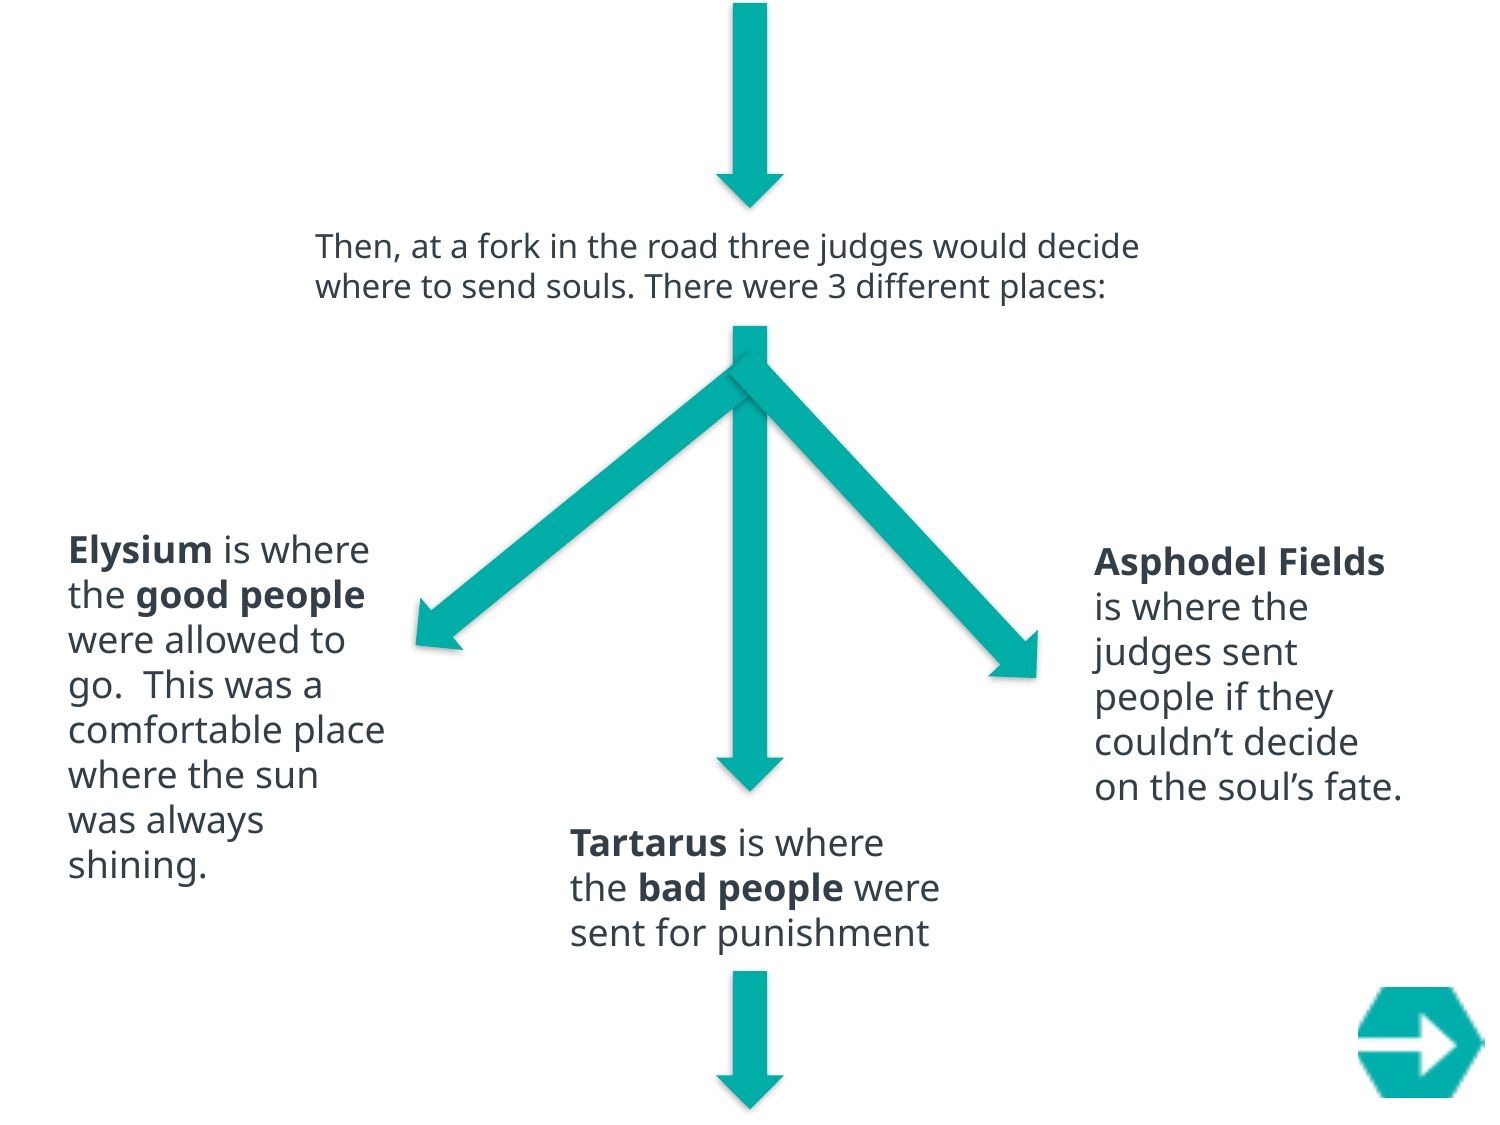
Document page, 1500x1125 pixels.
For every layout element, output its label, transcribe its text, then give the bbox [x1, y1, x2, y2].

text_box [854, 302, 1422, 910]
text_box [715, 1016, 785, 1110]
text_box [554, 325, 967, 1009]
text_box [715, 2, 785, 209]
picture [1357, 987, 1486, 1098]
text_box Then, at a fork in the road three judges would decide where to send souls. There were 3 different places: [315, 225, 1185, 306]
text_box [52, 470, 811, 898]
